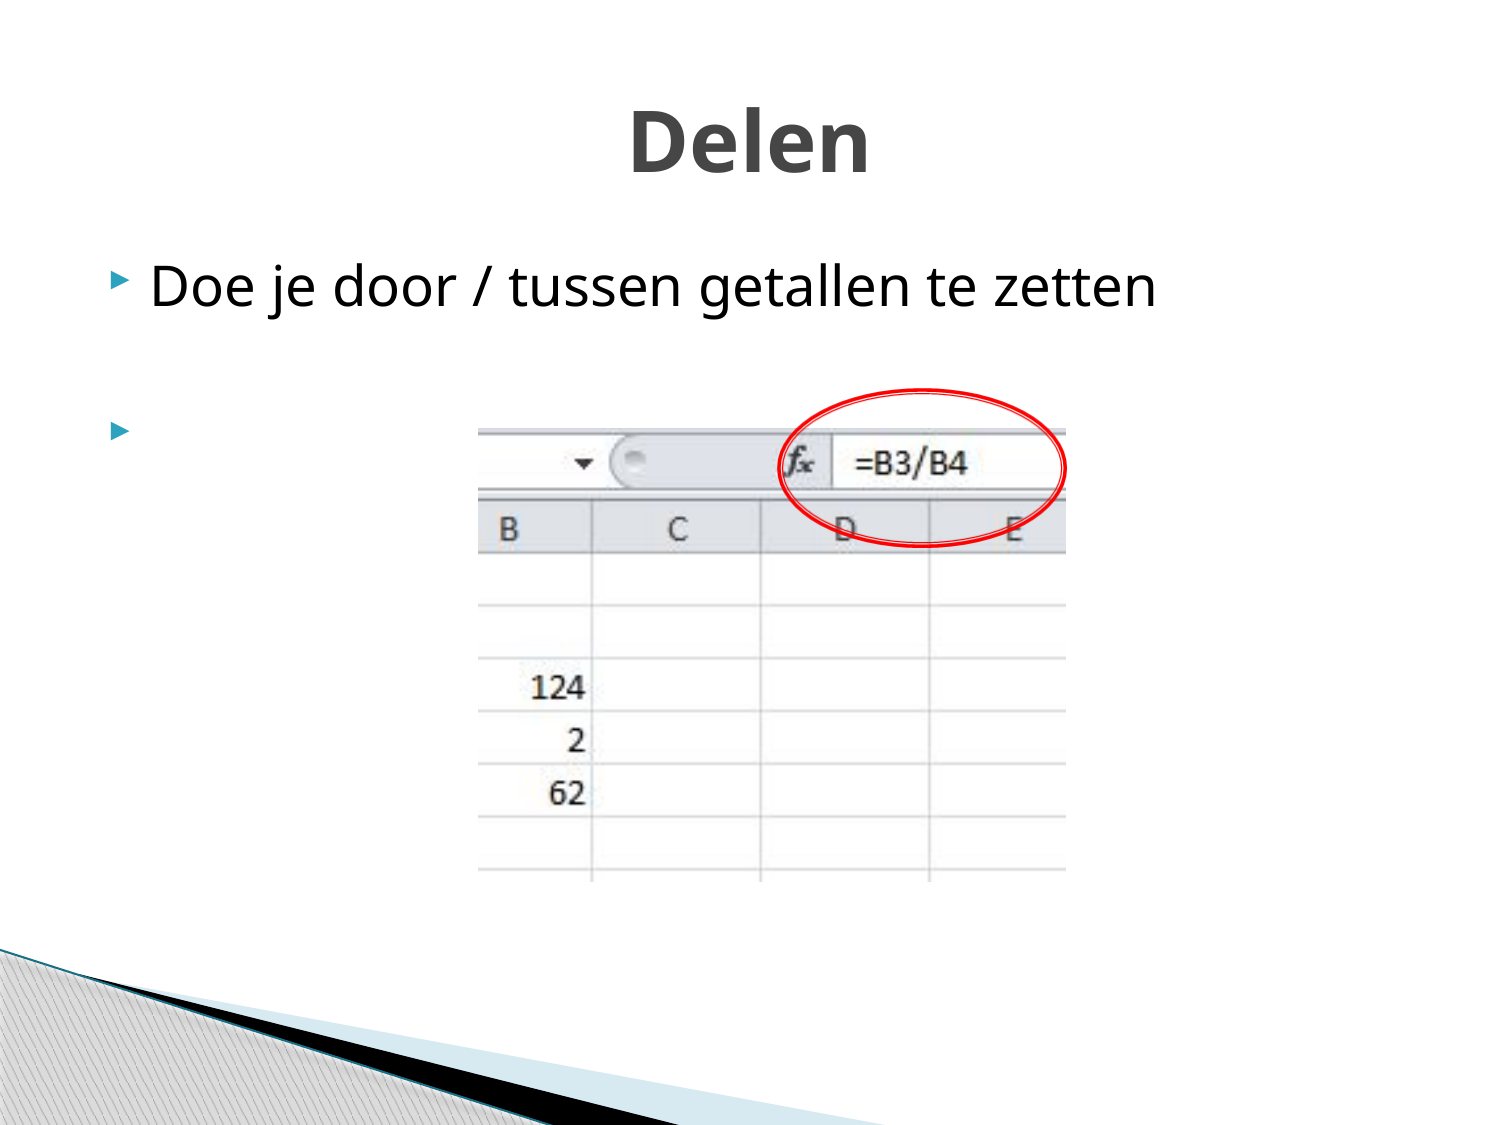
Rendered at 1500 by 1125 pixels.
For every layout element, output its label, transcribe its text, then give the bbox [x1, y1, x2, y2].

picture [477, 388, 1067, 882]
title Delen [75, 45, 1425, 233]
list Doe je door / tussen getallen te zetten [75, 243, 1425, 986]
